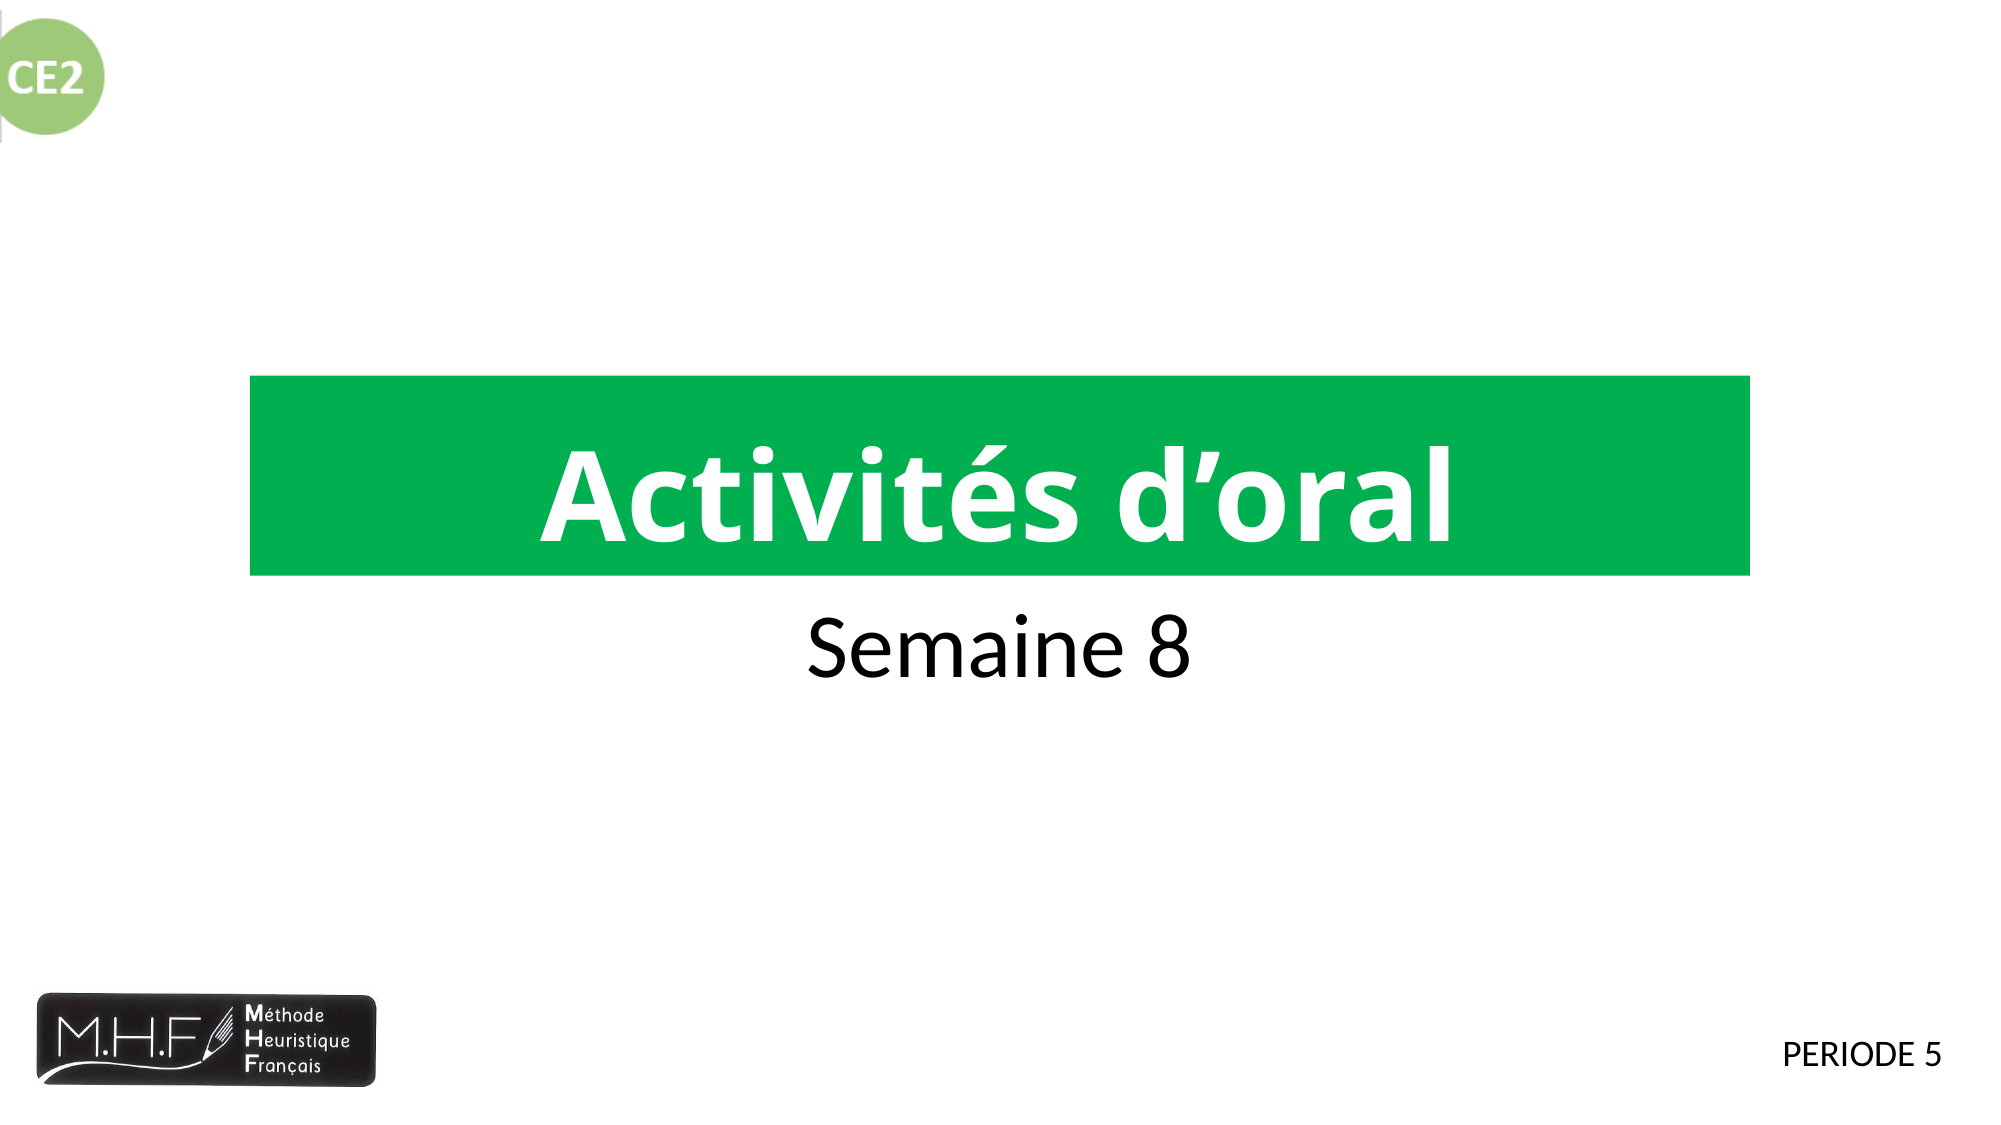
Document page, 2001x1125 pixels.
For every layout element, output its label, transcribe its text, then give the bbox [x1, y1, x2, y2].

subtitle Semaine 8 [249, 590, 1750, 863]
picture [33, 990, 379, 1089]
text_box PERIODE 5 [1362, 1021, 1967, 1082]
picture [0, 10, 112, 143]
title Activités d’oral [249, 375, 1750, 576]
